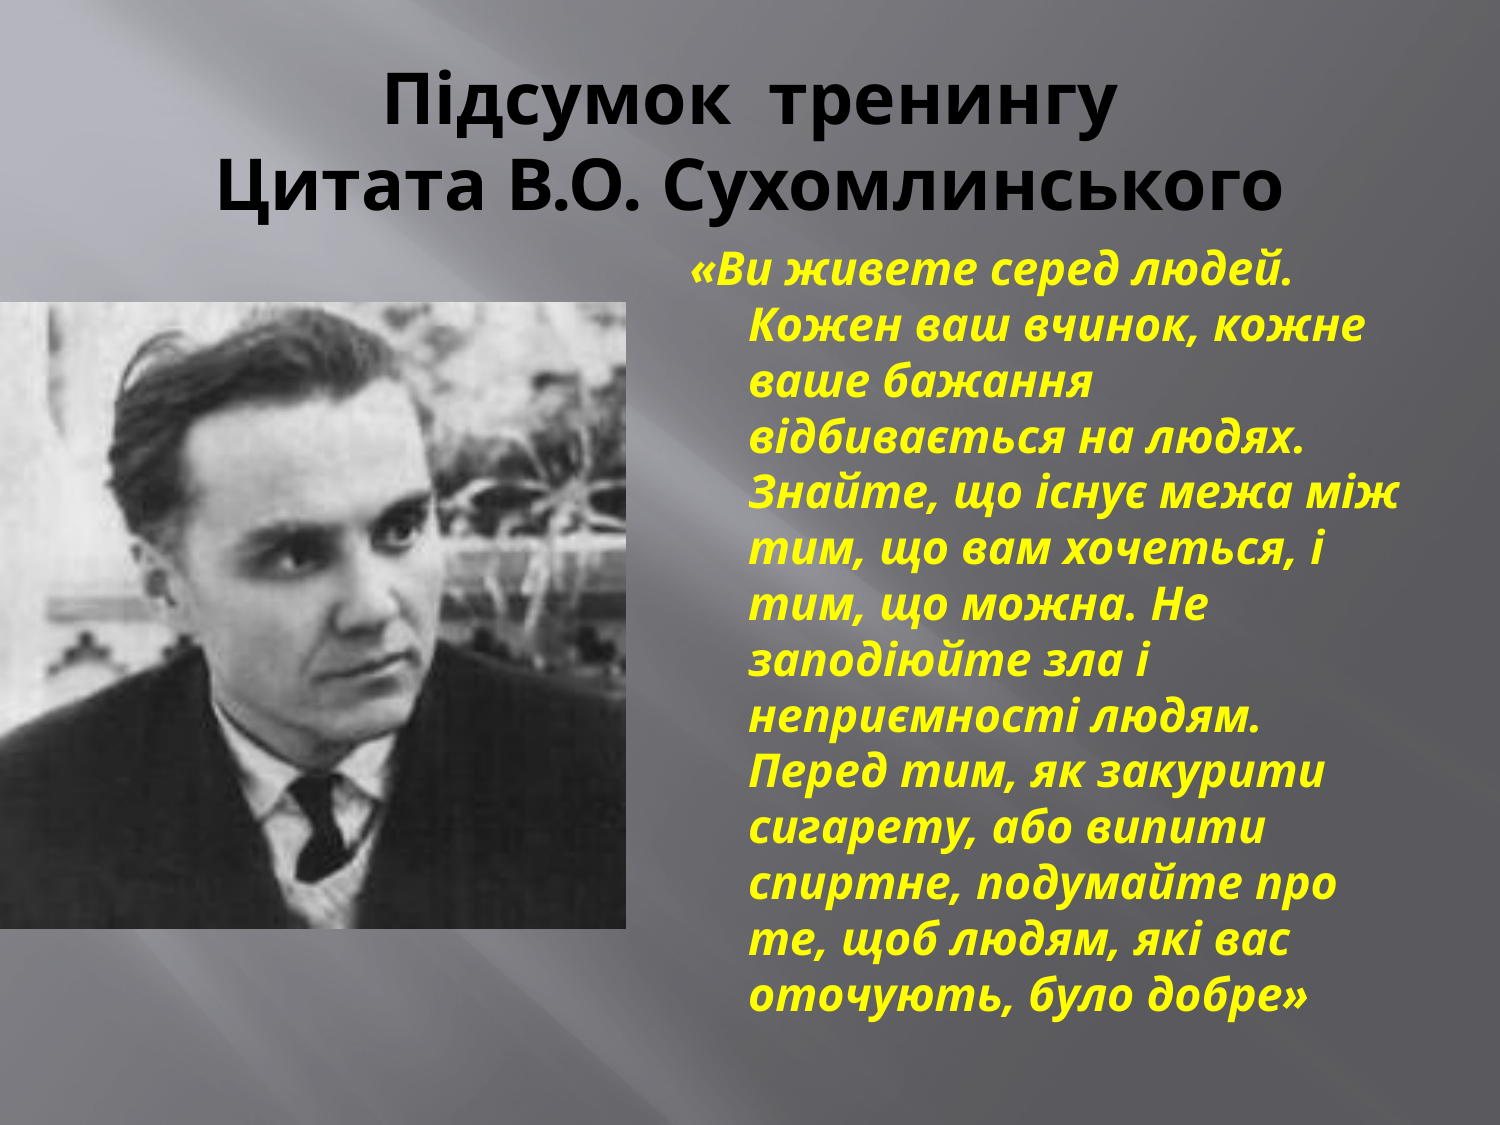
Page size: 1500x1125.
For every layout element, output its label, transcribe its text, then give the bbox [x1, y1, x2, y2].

title Підсумок тренингу Цитата В.О. Сухомлинського [75, 45, 1425, 233]
picture [0, 302, 627, 929]
list «Ви живете серед людей. Кожен ваш вчинок, кожне ваше бажання відбивається на людях. Знайте, що існує межа між тим, що вам хочеться, і тим, що можна. Не заподіюйте зла і неприємності людям. Перед тим, як закурити сигарету, або випити спиртне, подумайте про те, щоб людям, які вас оточують, було добре» [655, 231, 1425, 1035]
